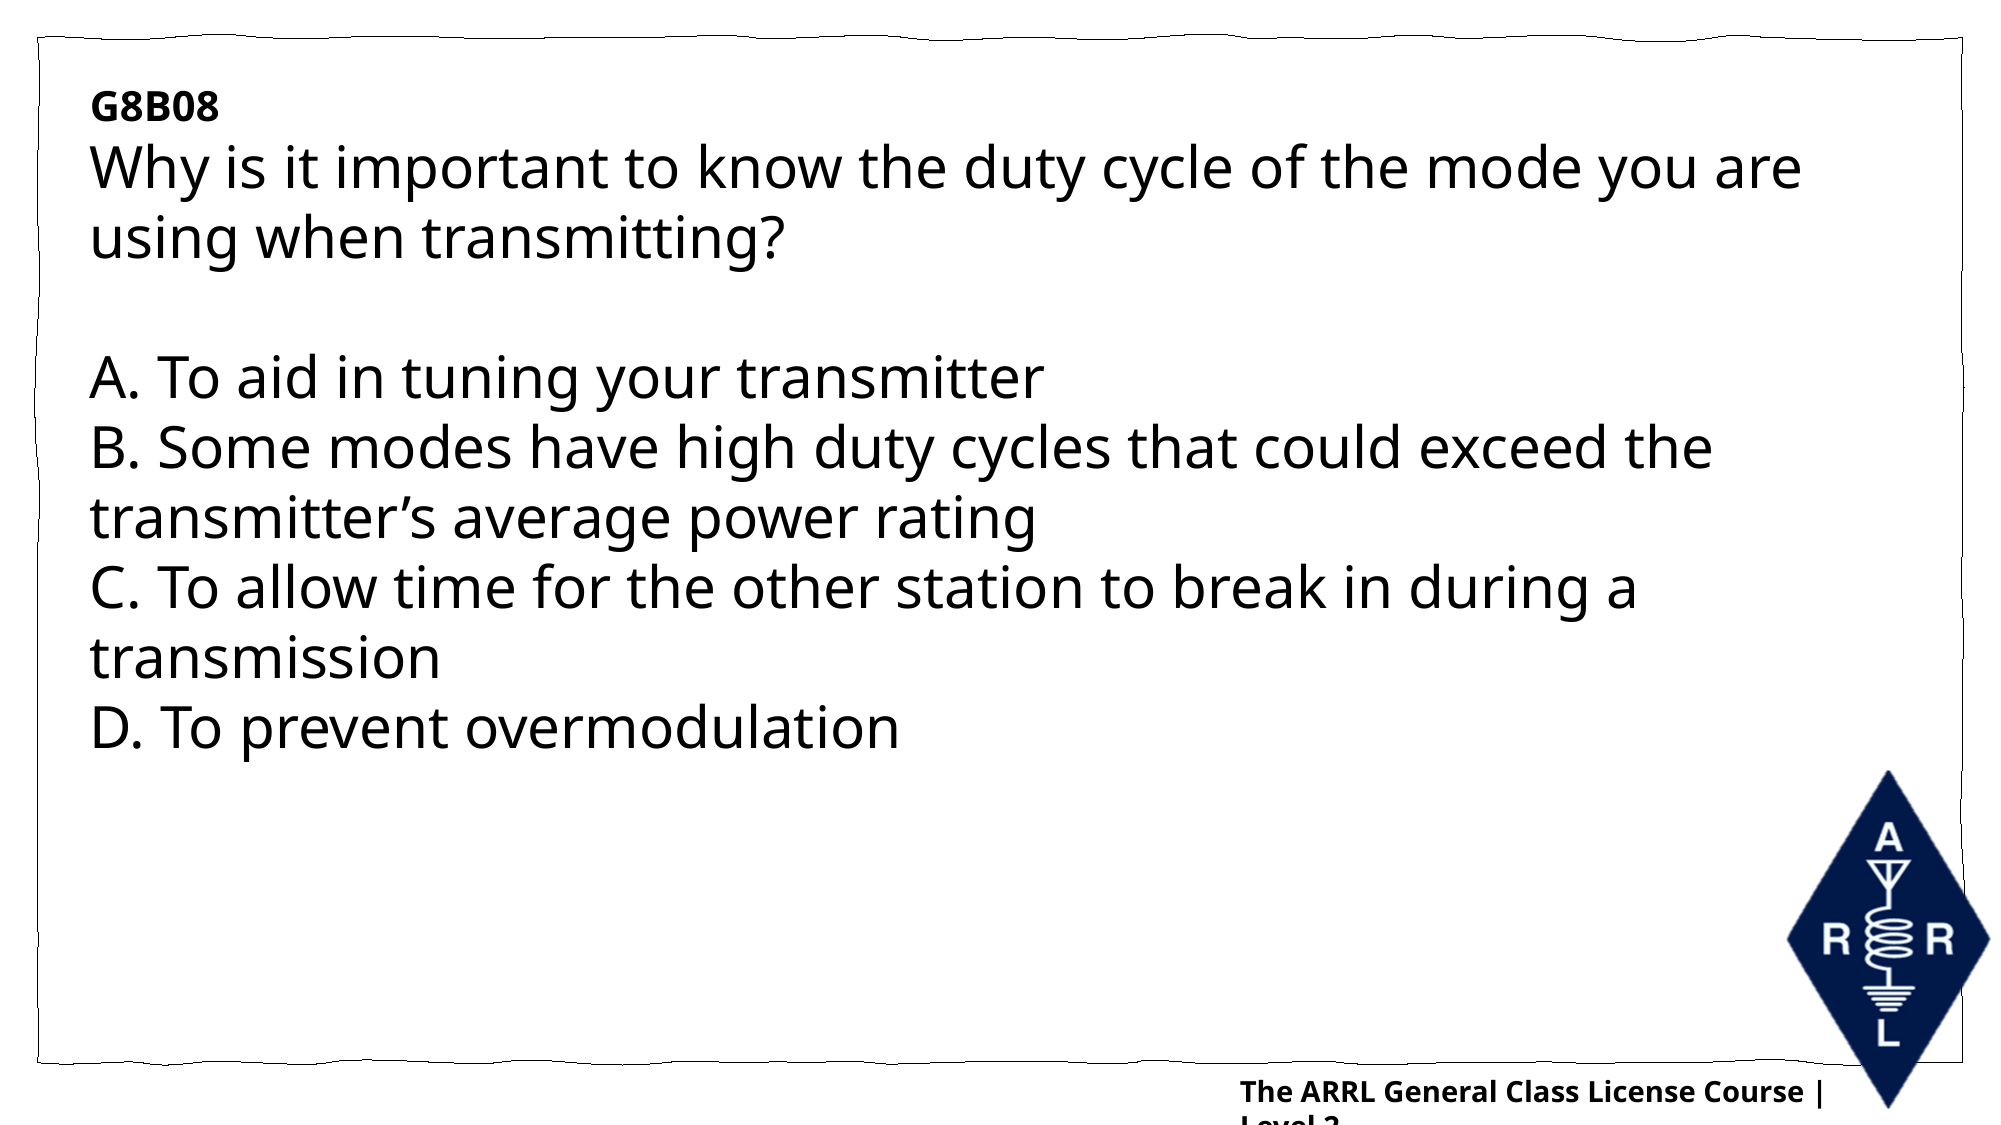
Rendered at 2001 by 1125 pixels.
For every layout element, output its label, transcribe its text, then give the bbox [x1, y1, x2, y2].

text_box G8B08 Why is it important to know the duty cycle of the mode you are using when transmitting? A. To aid in tuning your transmitter B. Some modes have high duty cycles that could exceed the transmitter’s average power rating C. To allow time for the other station to break in during a transmission D. To prevent overmodulation [75, 72, 1850, 768]
picture [1773, 752, 1999, 1125]
